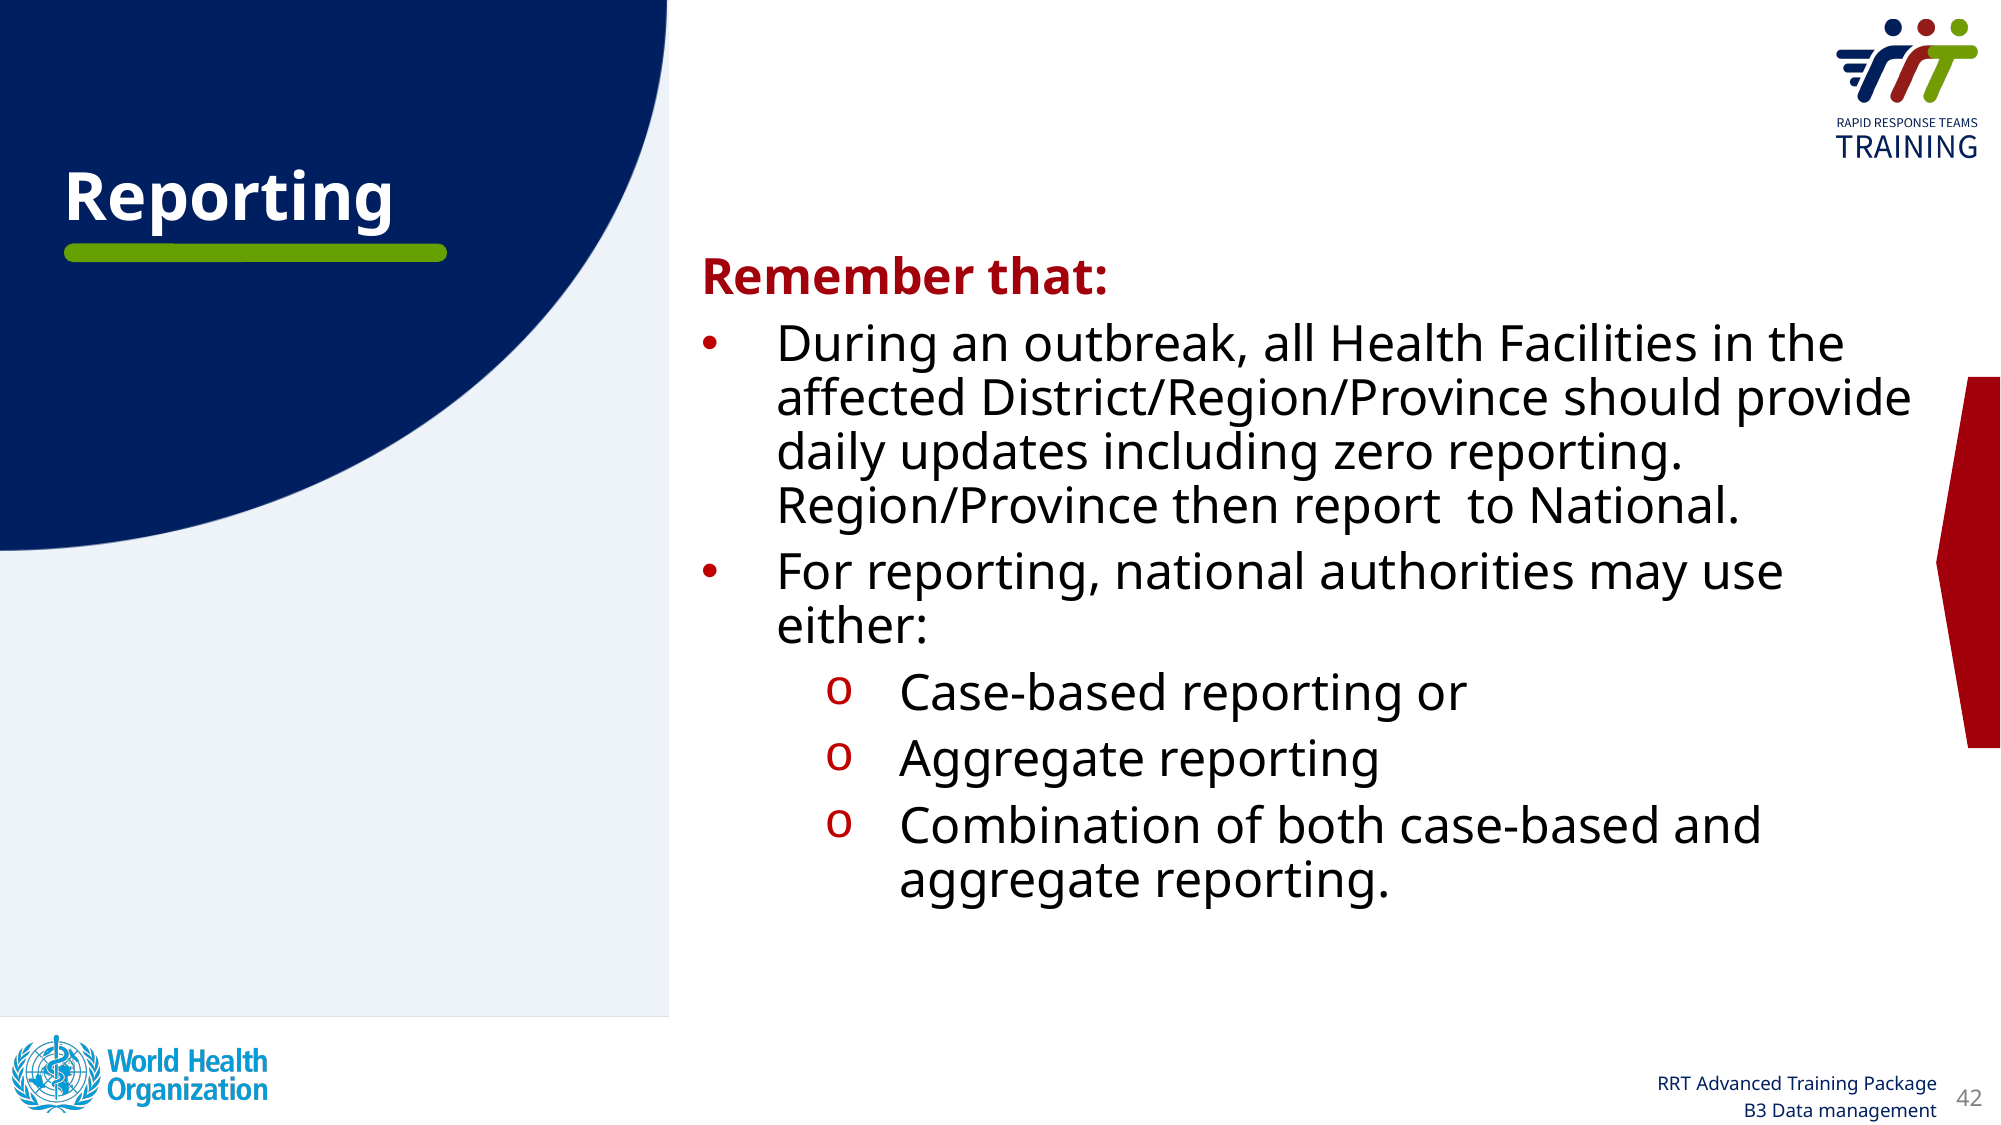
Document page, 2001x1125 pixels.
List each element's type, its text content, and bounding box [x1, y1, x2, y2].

picture [1835, 19, 1978, 167]
picture [12, 1035, 267, 1113]
text_box Reporting [63, 162, 600, 244]
list Remember that: During an outbreak, all Health Facilities in the affected District/Region/Province should provide daily updates including zero reporting. Region/Province then report to National. For reporting, national authorities may use either: Case-based reporting or Aggregate reporting Combination of both case-based and aggregate reporting. [700, 251, 1937, 874]
picture [58, 1050, 64, 1058]
picture [12, 1083, 48, 1113]
picture [0, 0, 669, 1018]
